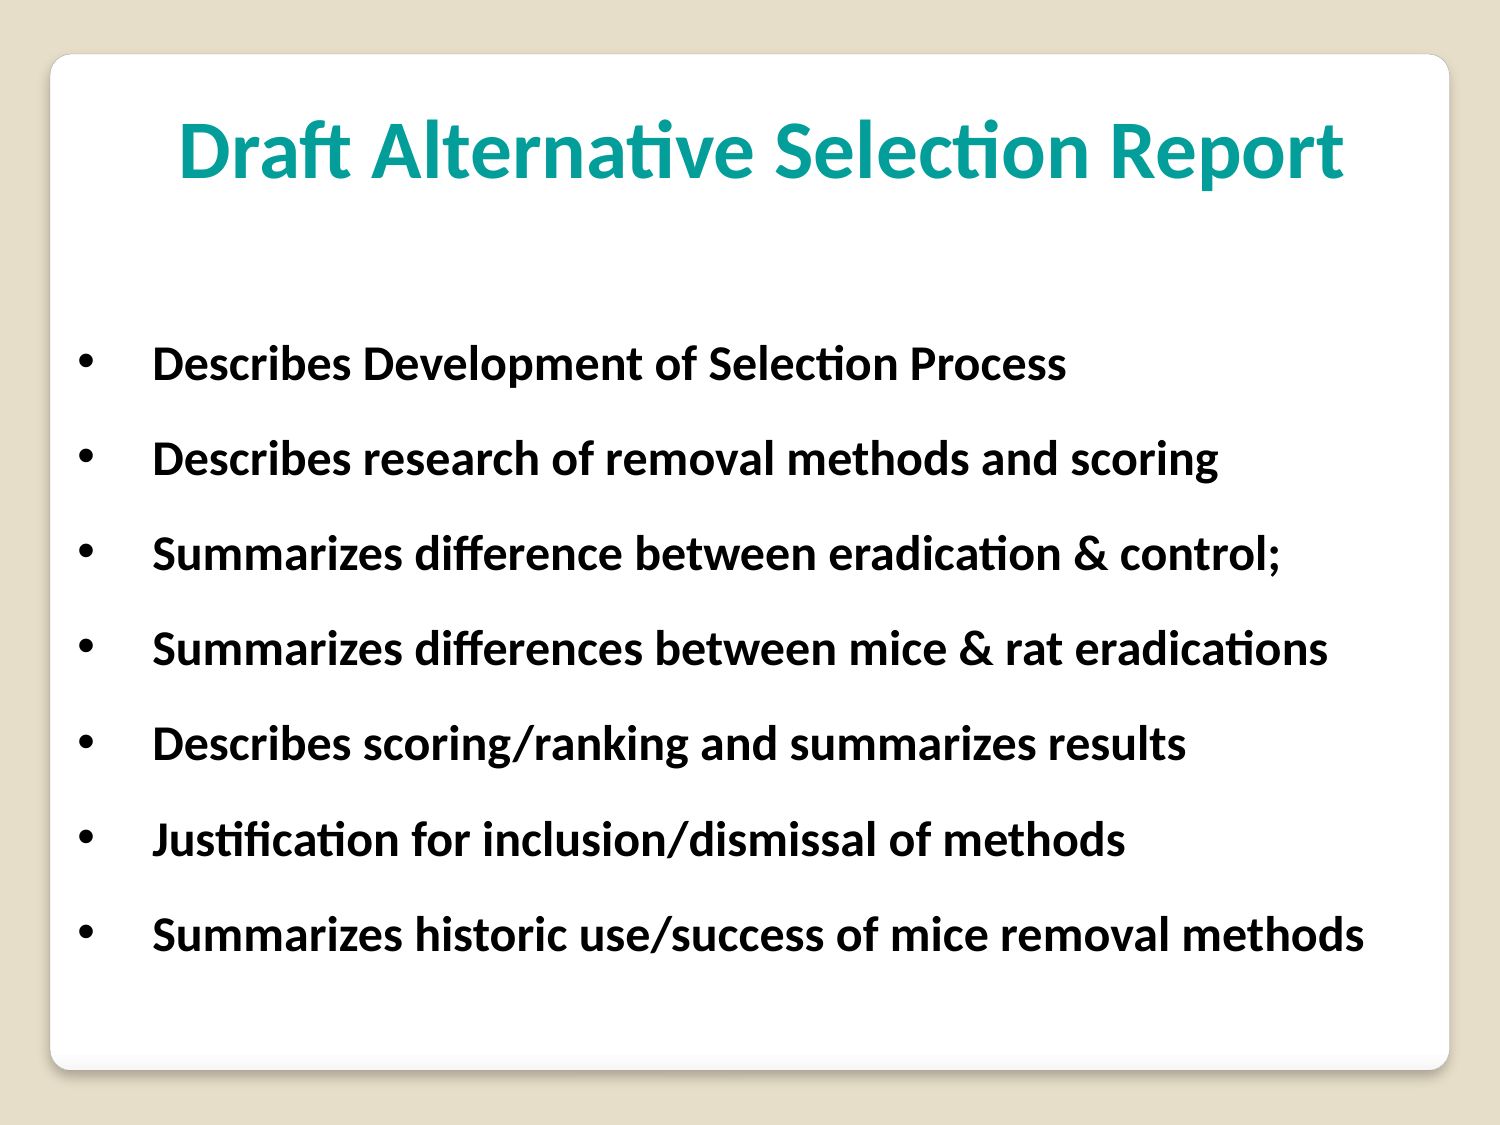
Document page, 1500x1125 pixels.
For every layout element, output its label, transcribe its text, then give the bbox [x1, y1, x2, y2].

text_box Draft Alternative Selection Report Describes Development of Selection Process Describes research of removal methods and scoring Summarizes difference between eradication & control; Summarizes differences between mice & rat eradications Describes scoring/ranking and summarizes results Justification for inclusion/dismissal of methods Summarizes historic use/success of mice removal methods [62, 87, 1463, 969]
